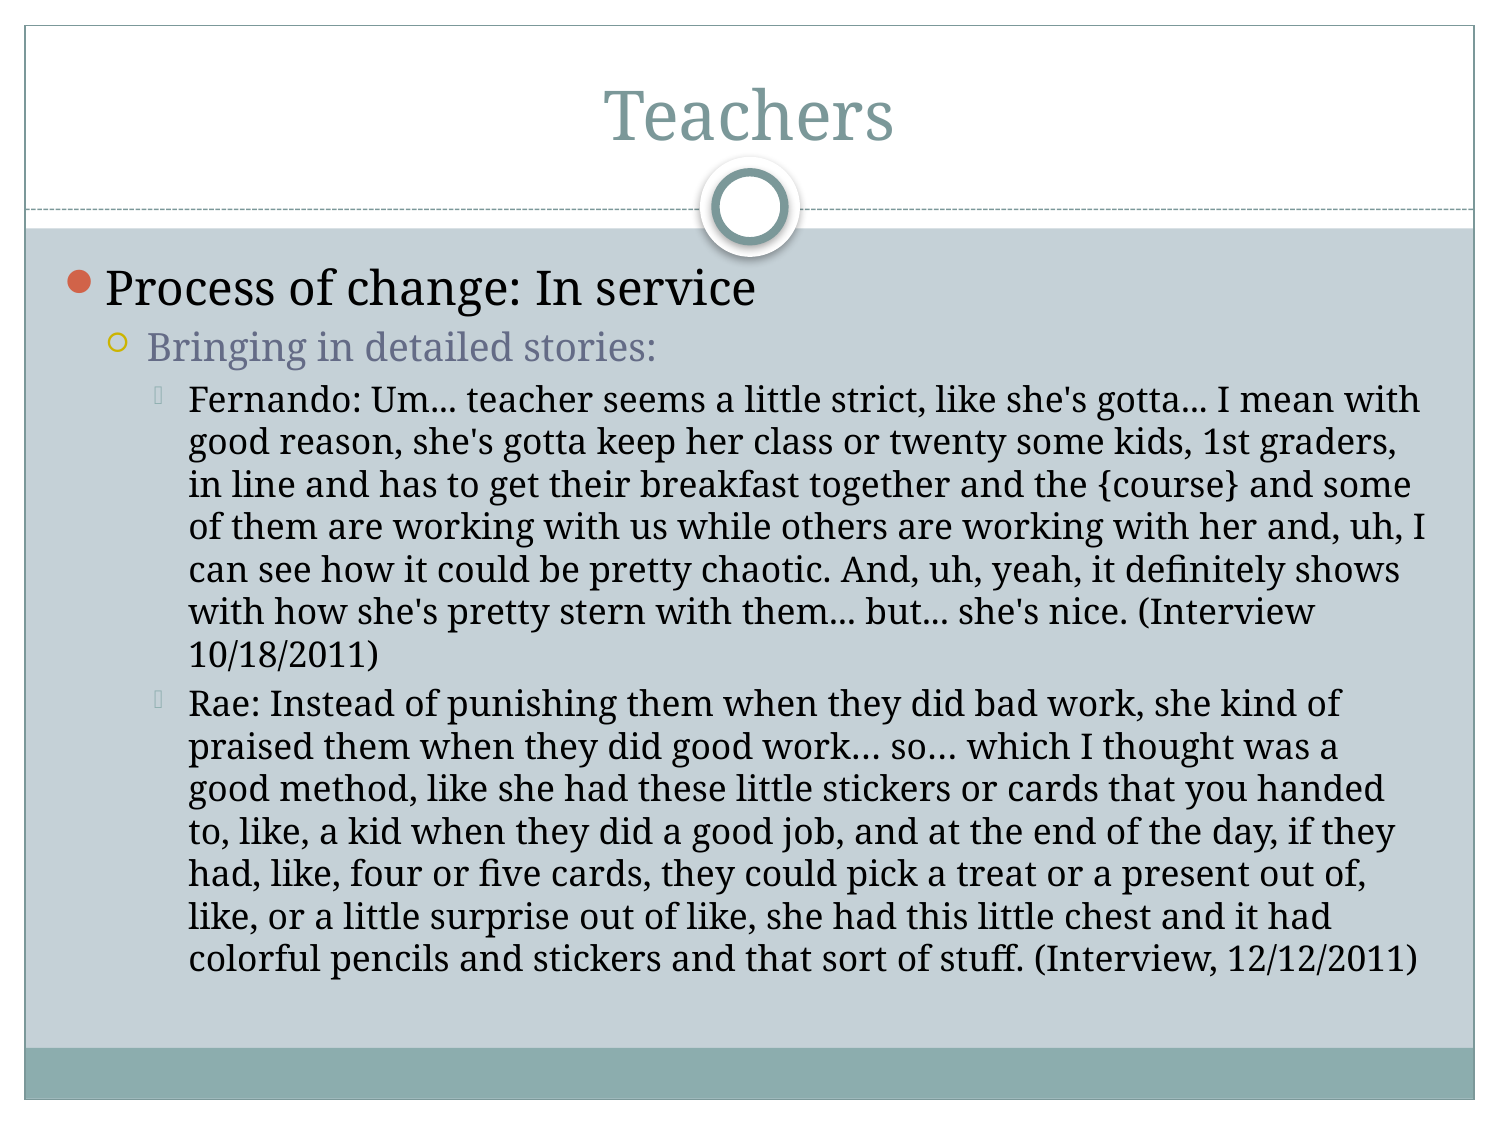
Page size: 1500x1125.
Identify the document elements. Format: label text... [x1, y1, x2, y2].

title Teachers [49, 37, 1450, 162]
list Process of change: In service Bringing in detailed stories: Fernando: Um... teacher seems a little strict, like she's gotta... I mean with good reason, she's gotta keep her class or twenty some kids, 1st graders, in line and has to get their breakfast together and the {course} and some of them are working with us while others are working with her and, uh, I can see how it could be pretty chaotic. And, uh, yeah, it definitely shows with how she's pretty stern with them... but... she's nice. (Interview 10/18/2011) Rae: Instead of punishing them when they did bad work, she kind of praised them when they did good work… so… which I thought was a good method, like she had these little stickers or cards that you handed to, like, a kid when they did a good job, and at the end of the day, if they had, like, four or five cards, they could pick a treat or a present out of, like, or a little surprise out of like, she had this little chest and it had colorful pencils and stickers and that sort of stuff. (Interview, 12/12/2011) [49, 250, 1445, 1001]
